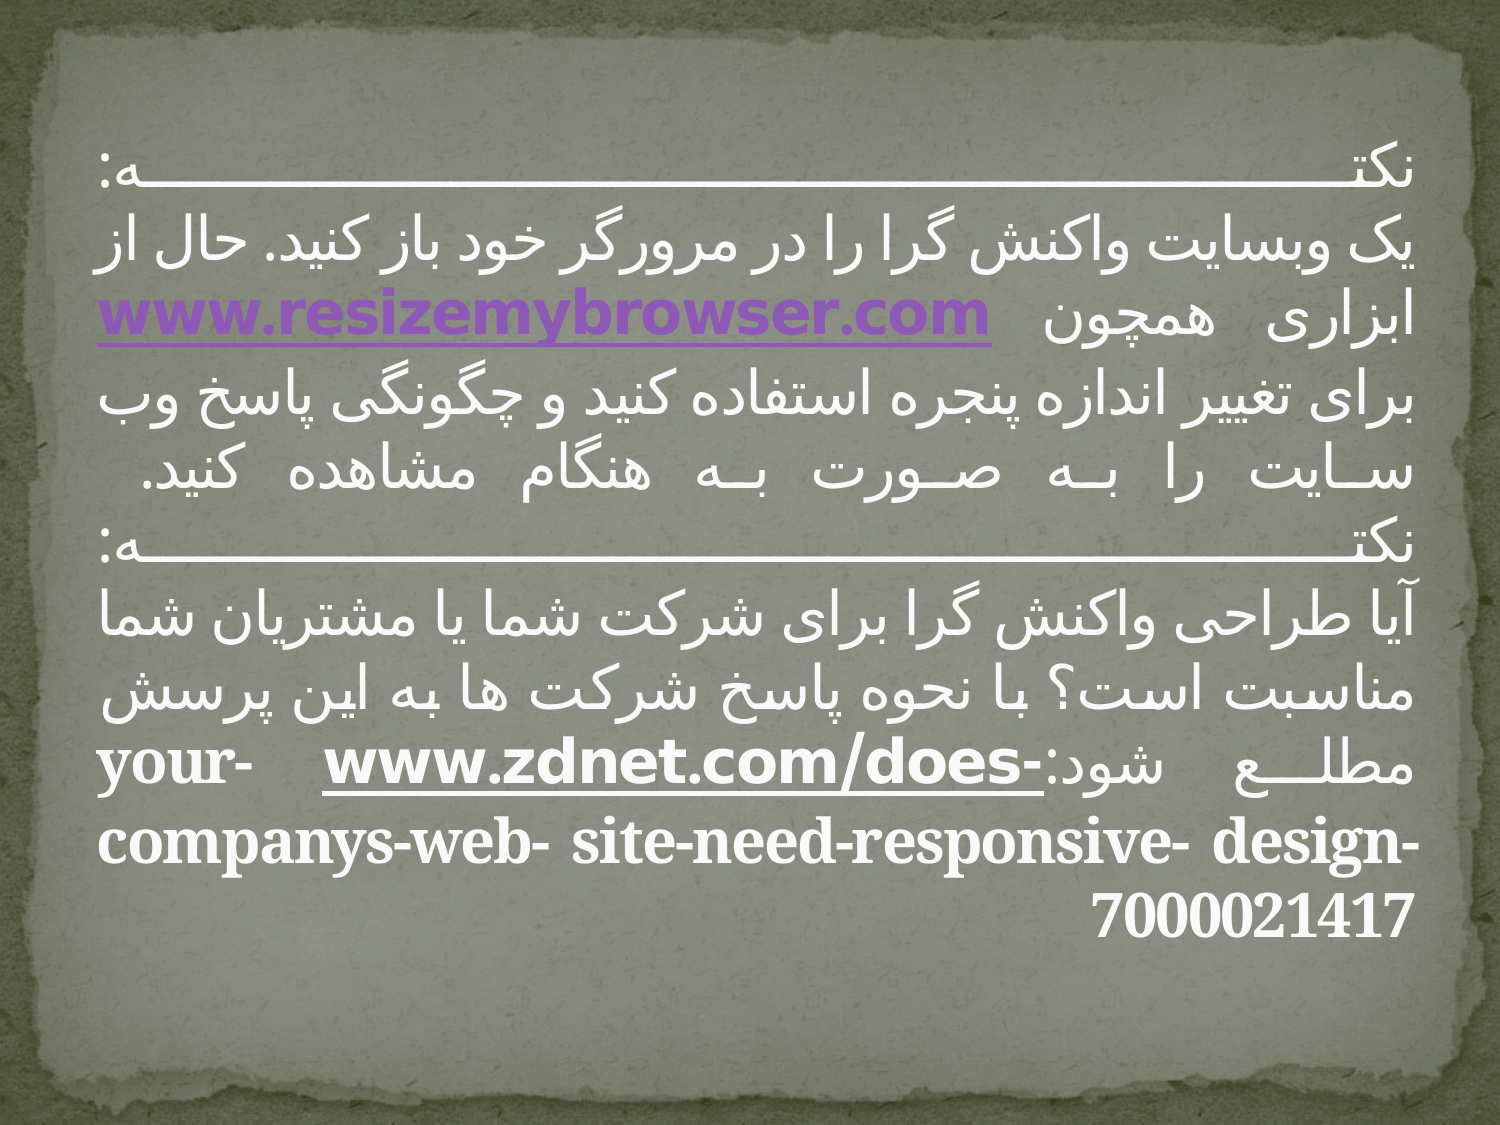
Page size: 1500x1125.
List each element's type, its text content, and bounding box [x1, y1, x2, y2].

title نکته: یک وبسایت واکنش گرا را در مرورگر خود باز کنید. حال از ابزاری همچون www.resizemybrowser.com برای تغییر اندازه پنجره استفاده کنید و چگونگی پاسخ وب سایت را به صورت به هنگام مشاهده کنید. نکته: آیا طراحی واکنش گرا برای شرکت شما یا مشتریان شما مناسبت است؟ با نحوه پاسخ شرکت ها به این پرسش مطلع شود:www.zdnet.com/does- your-companys-web- site-need-responsive- design-7000021417 [81, 105, 1433, 1043]
